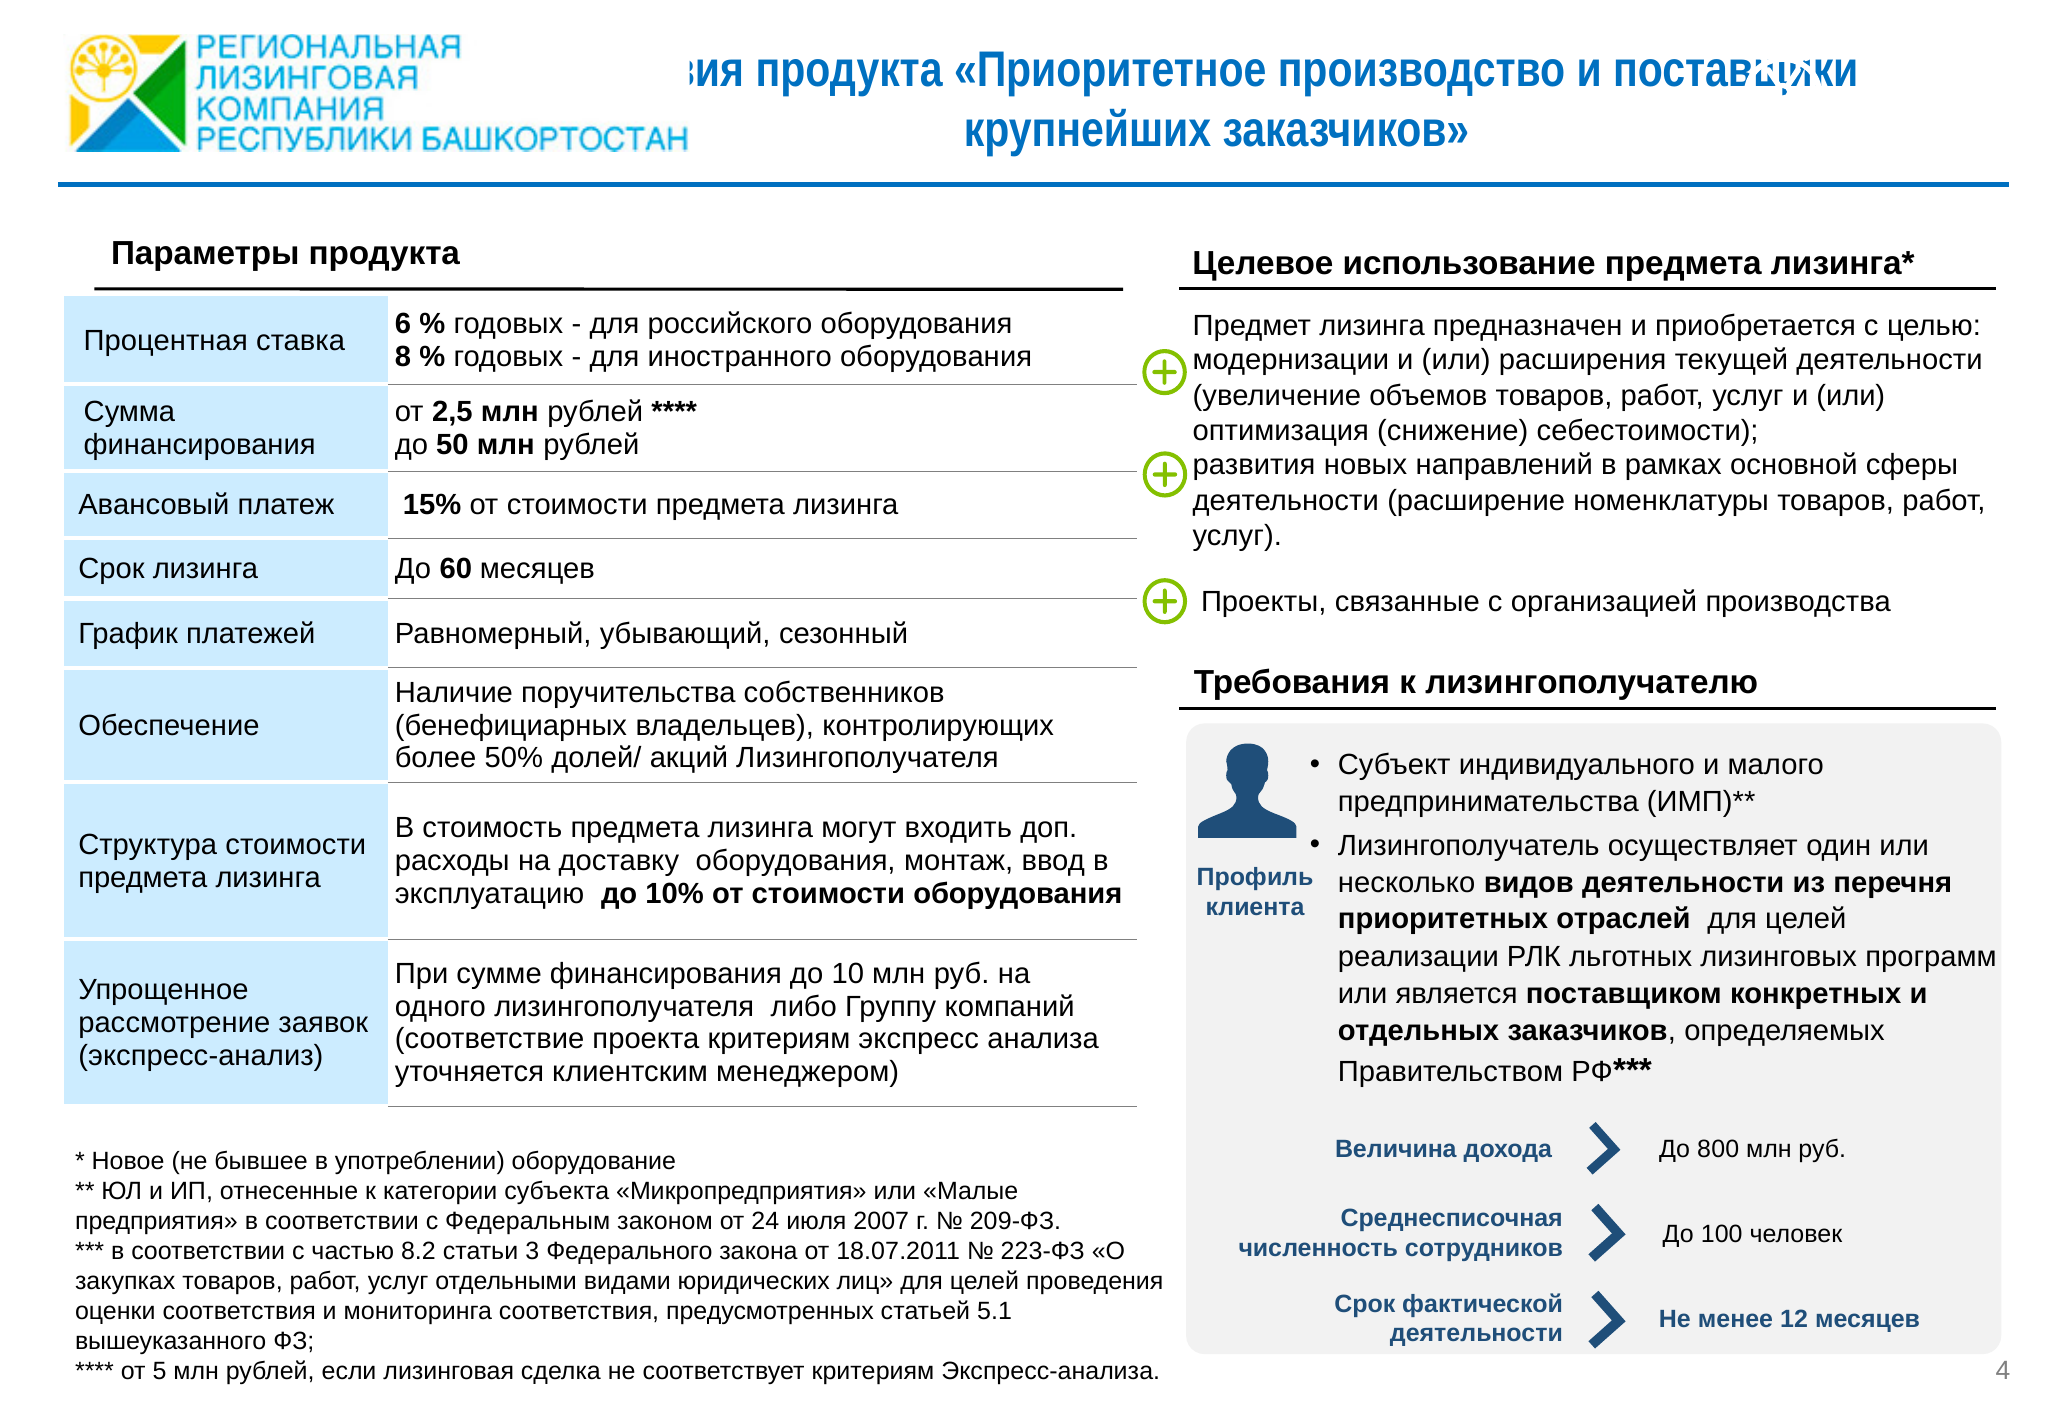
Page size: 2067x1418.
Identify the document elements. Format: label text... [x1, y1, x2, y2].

table_header Процентная ставка [64, 296, 388, 382]
text_box Профиль клиента [1164, 852, 1346, 928]
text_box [1142, 348, 1188, 396]
table_cell График платежей [64, 601, 388, 666]
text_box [1142, 577, 1188, 625]
text_box До 100 человек [1647, 1210, 1858, 1255]
table_cell Структура стоимости предмета лизинга [64, 784, 388, 937]
table_cell Наличие поручительства собственников (бенефициарных владельцев), контролирующих более 50% долей/ акций Лизингополучателя [390, 668, 1135, 782]
text_box Срок фактической деятельности [1277, 1279, 1578, 1355]
table_cell Срок лизинга [64, 540, 388, 596]
table_cell Равномерный, убывающий, сезонный [390, 599, 1135, 667]
text_box [1184, 721, 1995, 852]
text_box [1731, 50, 1834, 133]
table_cell Упрощенное рассмотрение заявок (экспресс-анализ) [64, 941, 388, 1104]
table_header 6 % годовых - для российского оборудования 8 % годовых - для иностранного оборудования [390, 296, 1135, 384]
text_box Субъект индивидуального и малого предпринимательства (ИМП)** Лизингополучатель осуществляет один или несколько видов деятельности из перечня приоритетных отраслей для целей реализации РЛК льготных лизинговых программ или является поставщиком конкретных и отдельных заказчиков, определяемых Правительством РФ*** [1297, 725, 2019, 877]
table_cell При сумме финансирования до 10 млн руб. на одного лизингополучателя либо Группу компаний (соответствие проекта критериям экспресс анализа уточняется клиентским менеджером) [390, 940, 1135, 1106]
title Условия продукта «Приоритетное производство и поставщики крупнейших заказчиков» [694, 39, 1879, 155]
text_box Проекты, связанные с организацией производства [1186, 574, 2027, 625]
text_box Величина дохода [1271, 1125, 1568, 1171]
text_box [1586, 1288, 1625, 1351]
text_box [1584, 1119, 1623, 1177]
text_box Параметры продукта [96, 223, 1126, 279]
text_box [1198, 743, 1297, 838]
picture [57, 11, 690, 179]
table_cell 15% от стоимости предмета лизинга [390, 472, 1135, 538]
text_box Целевое использование предмета лизинга* [1177, 234, 2067, 289]
table_cell До 60 месяцев [390, 539, 1135, 598]
table_cell Обеспечение [64, 670, 388, 780]
table_cell Авансовый платеж [64, 473, 388, 536]
text_box До 800 млн руб. [1644, 1125, 1862, 1171]
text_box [1142, 451, 1188, 498]
text_box * Новое (не бывшее в употреблении) оборудование ** ЮЛ и ИП, отнесенные к категории субъекта «Микропредприятия» или «Малые предприятия» в соответствии с Федеральным законом от 24 июля 2007 г. № 209-ФЗ. *** в соответствии с частью 8.2 статьи 3 Федерального закона от 18.07.2011 № 223-ФЗ «О закупках товаров, работ, услуг отдельными видами юридических лиц» для целей проведения оценки соответствия и мониторинга соответствия, предусмотренных статьей 5.1 вышеуказанного ФЗ; **** от 5 млн рублей, если лизинговая сделка не соответствует критериям Экспресс-анализа. [63, 1127, 1184, 1201]
text_box Среднесписочная численность сотрудников [1217, 1193, 1578, 1269]
text_box Не менее 12 месяцев [1625, 1295, 1936, 1340]
text_box Предмет лизинга предназначен и приобретается с целью: модернизации и (или) расширения текущей деятельности (увеличение объемов товаров, работ, услуг и (или) оптимизация (снижение) себестоимости); развития новых направлений в рамках основной сферы деятельности (расширение номенклатуры товаров, работ, услуг). [1178, 298, 2019, 559]
table_cell Сумма финансирования [64, 386, 388, 469]
text_box Требования к лизингополучателю [1179, 653, 1948, 708]
table_cell В стоимость предмета лизинга могут входить доп. расходы на доставку оборудования, монтаж, ввод в эксплуатацию до 10% от стоимости оборудования [390, 783, 1135, 939]
table_cell от 2,5 млн рублей **** до 50 млн рублей [390, 385, 1135, 471]
text_box [1184, 877, 2004, 1357]
text_box [1586, 1201, 1628, 1264]
